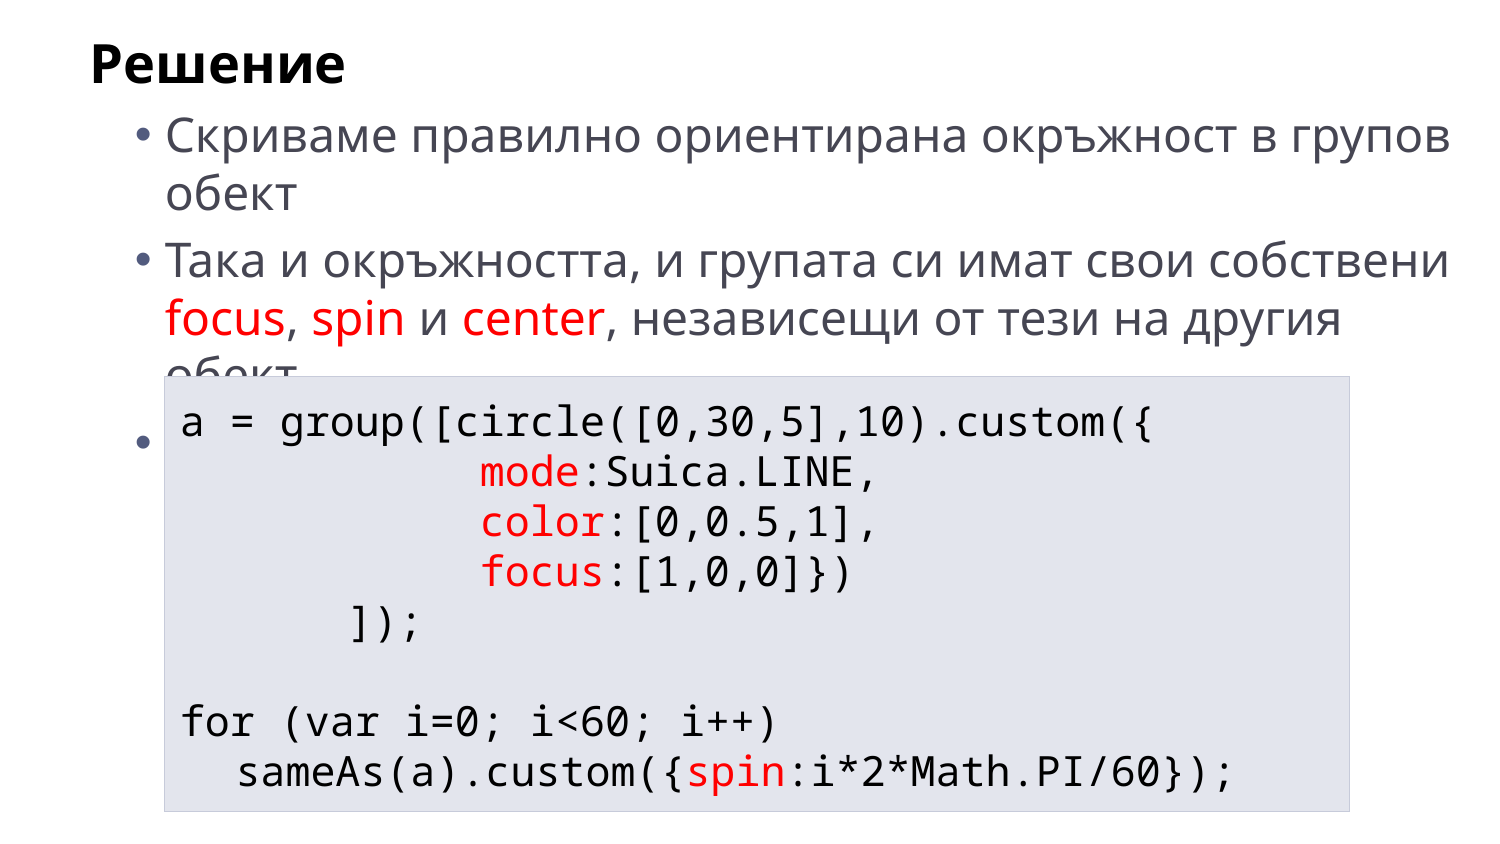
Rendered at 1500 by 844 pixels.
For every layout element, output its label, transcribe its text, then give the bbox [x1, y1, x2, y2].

list Решение Скриваме правилно ориентирана окръжност в групов обект Така и окръжността, и групата си имат свои собствени focus, spin и center, независещи от тези на другия обект Клонираме с въртене групата [75, 21, 1475, 835]
text_box a = group([circle([0,30,5],10).custom({ mode:Suica.LINE, color:[0,0.5,1], focus:[1,0,0]}) ]); for (var i=0; i<60; i++) sameAs(a).custom({spin:i*2*Math.PI/60}); [164, 376, 1350, 812]
